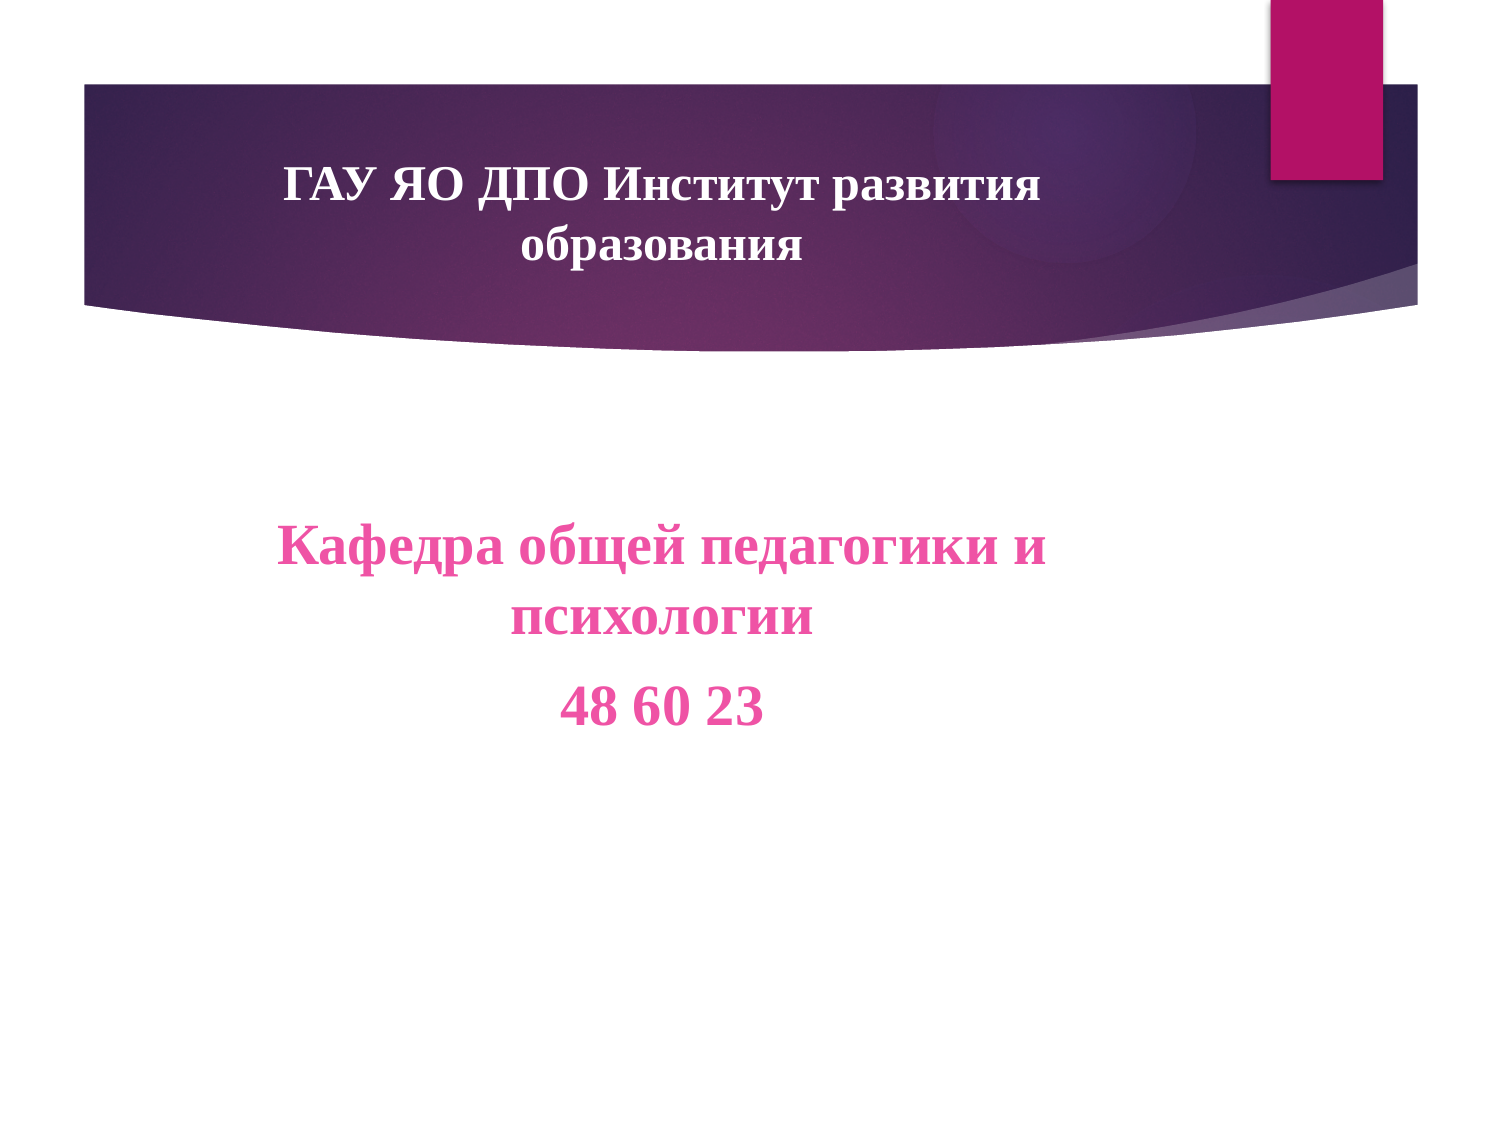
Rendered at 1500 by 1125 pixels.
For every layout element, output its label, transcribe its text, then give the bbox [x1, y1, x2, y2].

title ГАУ ЯО ДПО Институт развития образования [142, 152, 1183, 269]
list Кафедра общей педагогики и психологии 48 60 23 [141, 408, 1183, 988]
